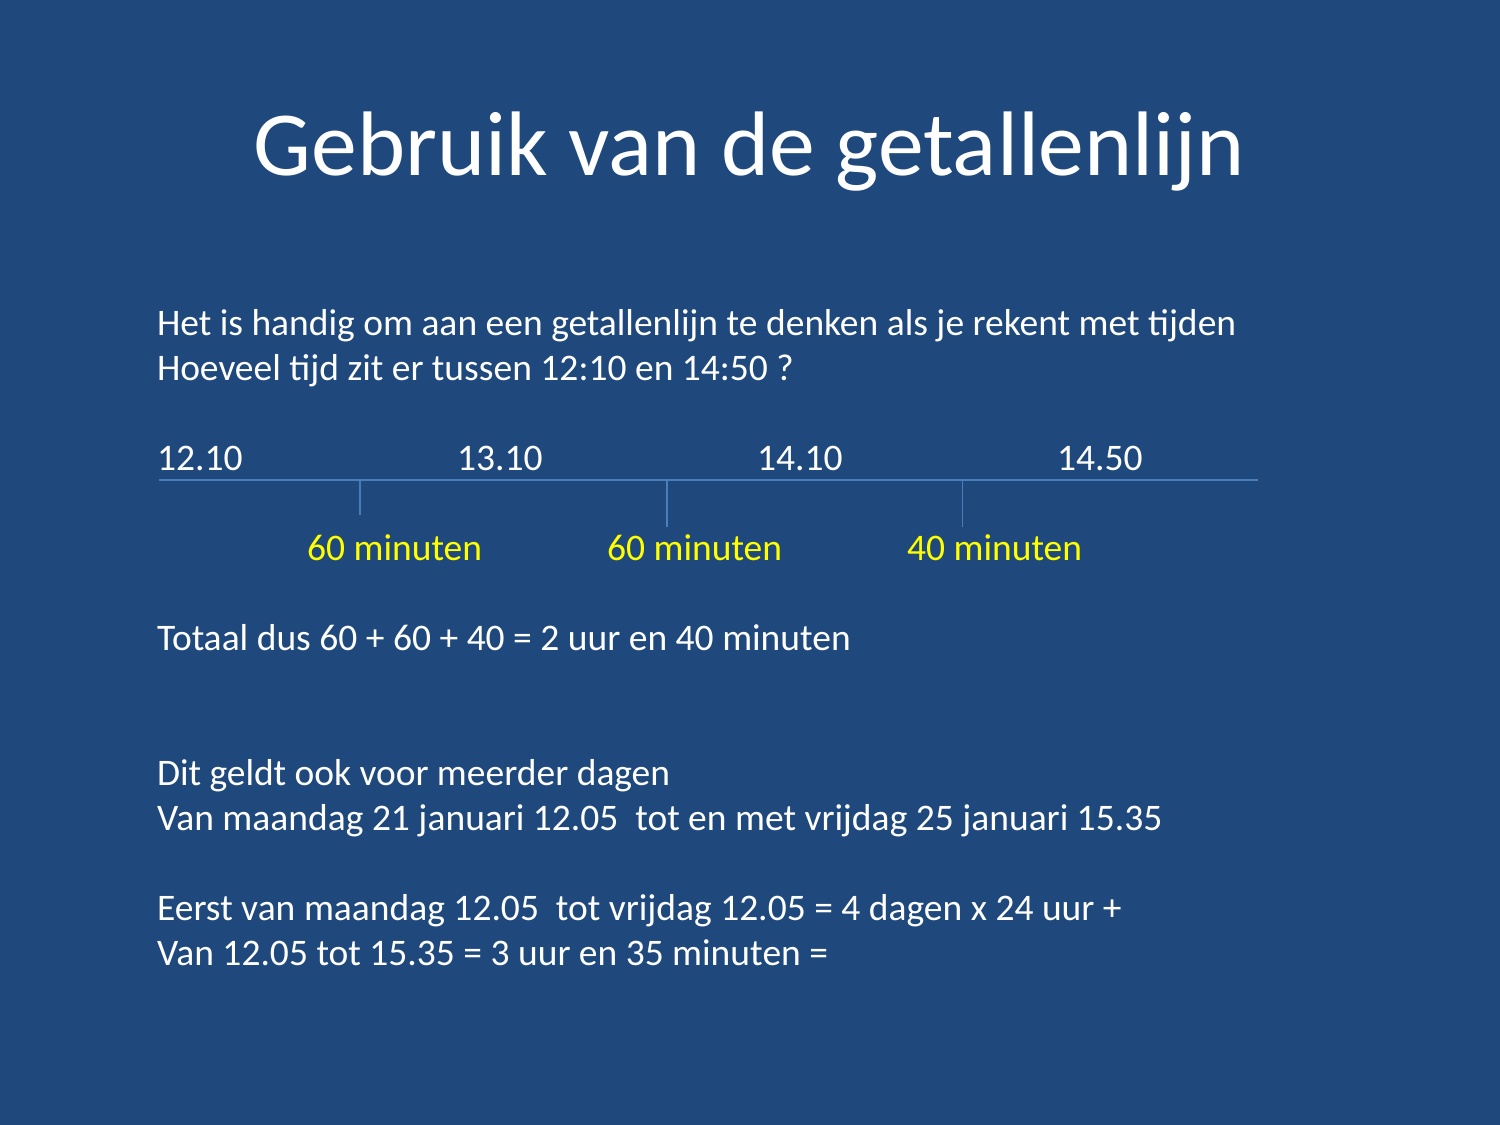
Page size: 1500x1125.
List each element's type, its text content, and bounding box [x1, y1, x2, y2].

text_box Het is handig om aan een getallenlijn te denken als je rekent met tijden Hoeveel tijd zit er tussen 12:10 en 14:50 ? 12.10 13.10 14.10 14.50 60 minuten 60 minuten 40 minuten Totaal dus 60 + 60 + 40 = 2 uur en 40 minuten Dit geldt ook voor meerder dagen Van maandag 21 januari 12.05 tot en met vrijdag 25 januari 15.35 Eerst van maandag 12.05 tot vrijdag 12.05 = 4 dagen x 24 uur + Van 12.05 tot 15.35 = 3 uur en 35 minuten = [142, 290, 1253, 981]
title Gebruik van de getallenlijn [75, 45, 1425, 233]
